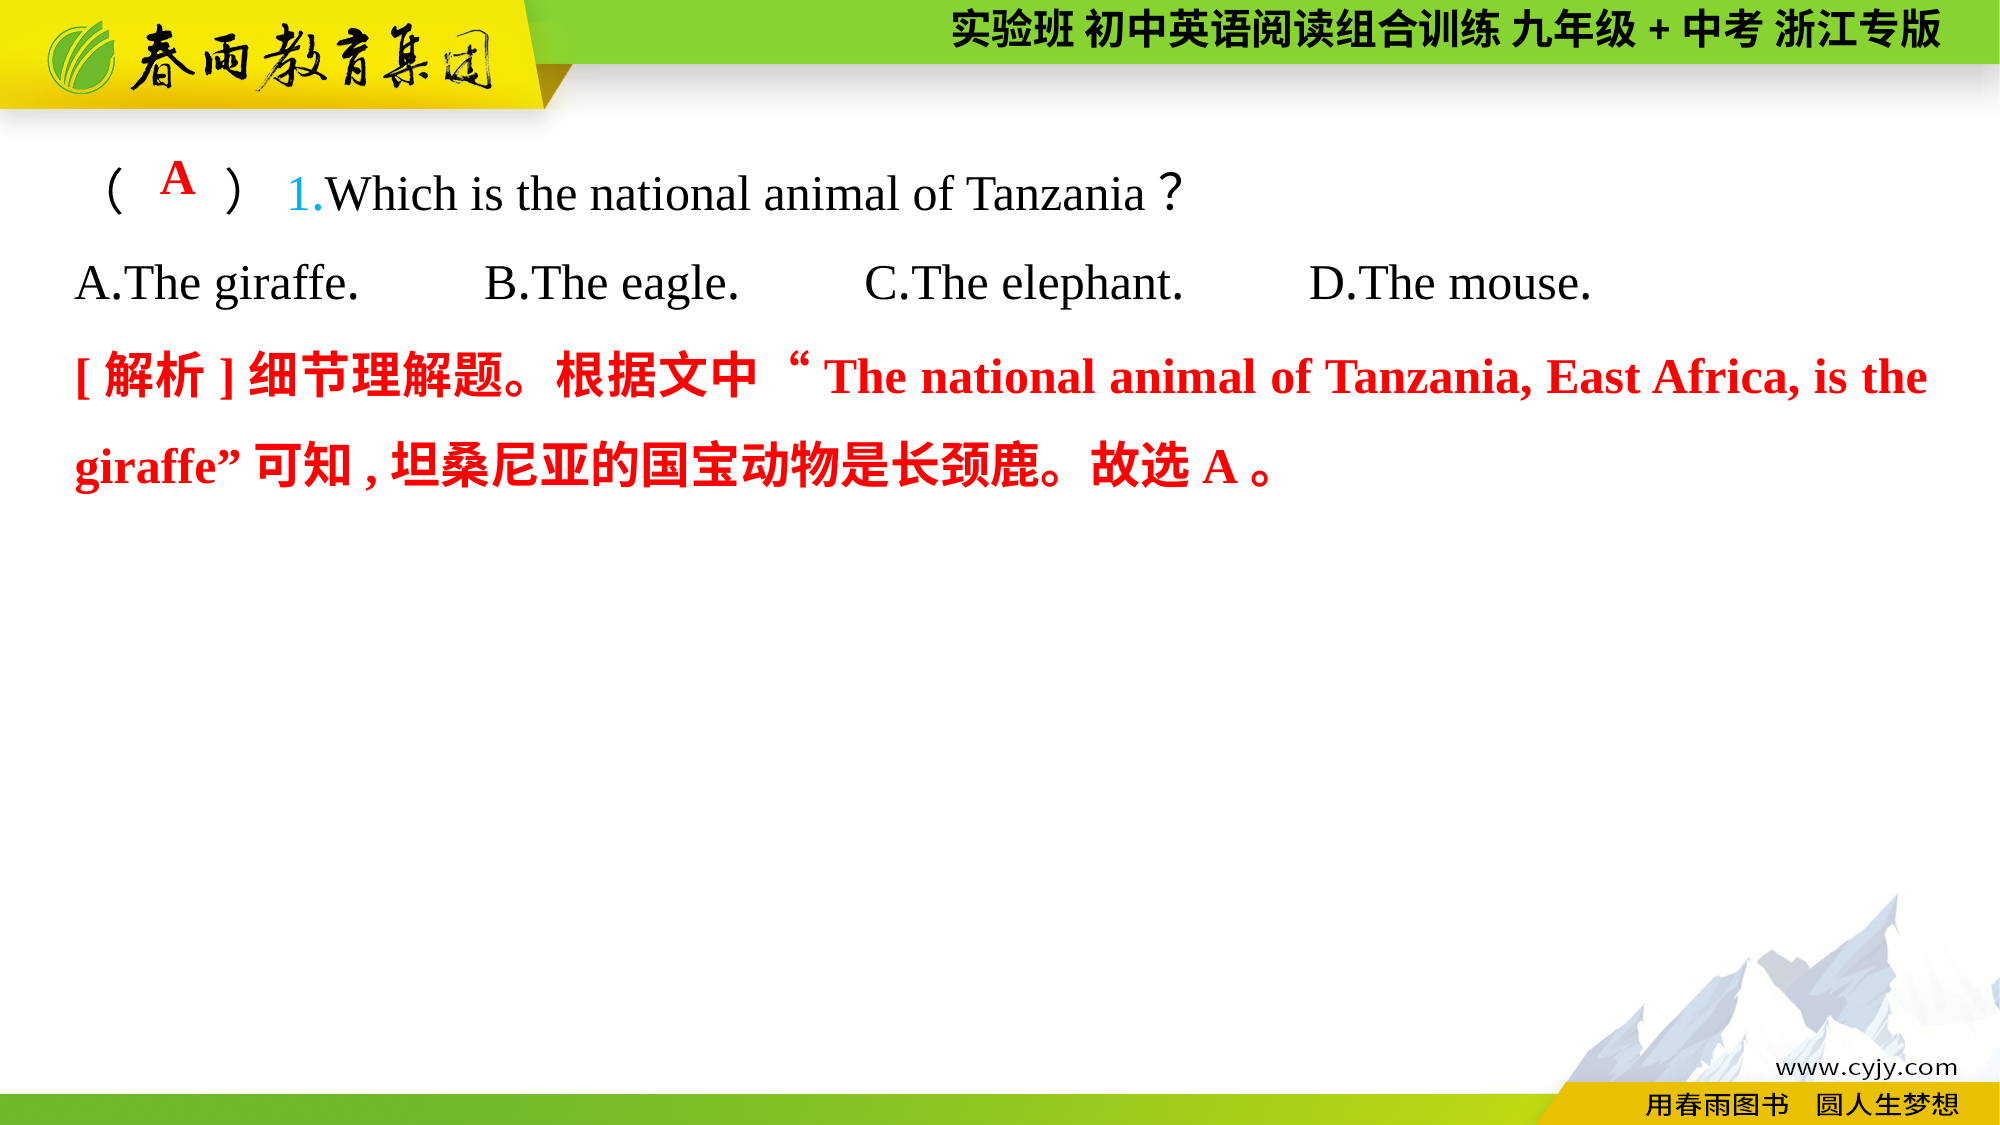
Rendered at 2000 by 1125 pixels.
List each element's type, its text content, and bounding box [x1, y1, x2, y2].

picture [0, 0, 2000, 1125]
text_box A [144, 137, 211, 212]
list （ ）1.Which is the national animal of Tanzania？ A.The giraffe. B.The eagle. C.The elephant. D.The mouse. [59, 122, 1944, 306]
text_box [解析]细节理解题。根据文中“The national animal of Tanzania, East Africa, is the giraffe”可知,坦桑尼亚的国宝动物是长颈鹿。故选A。 [59, 306, 1944, 502]
